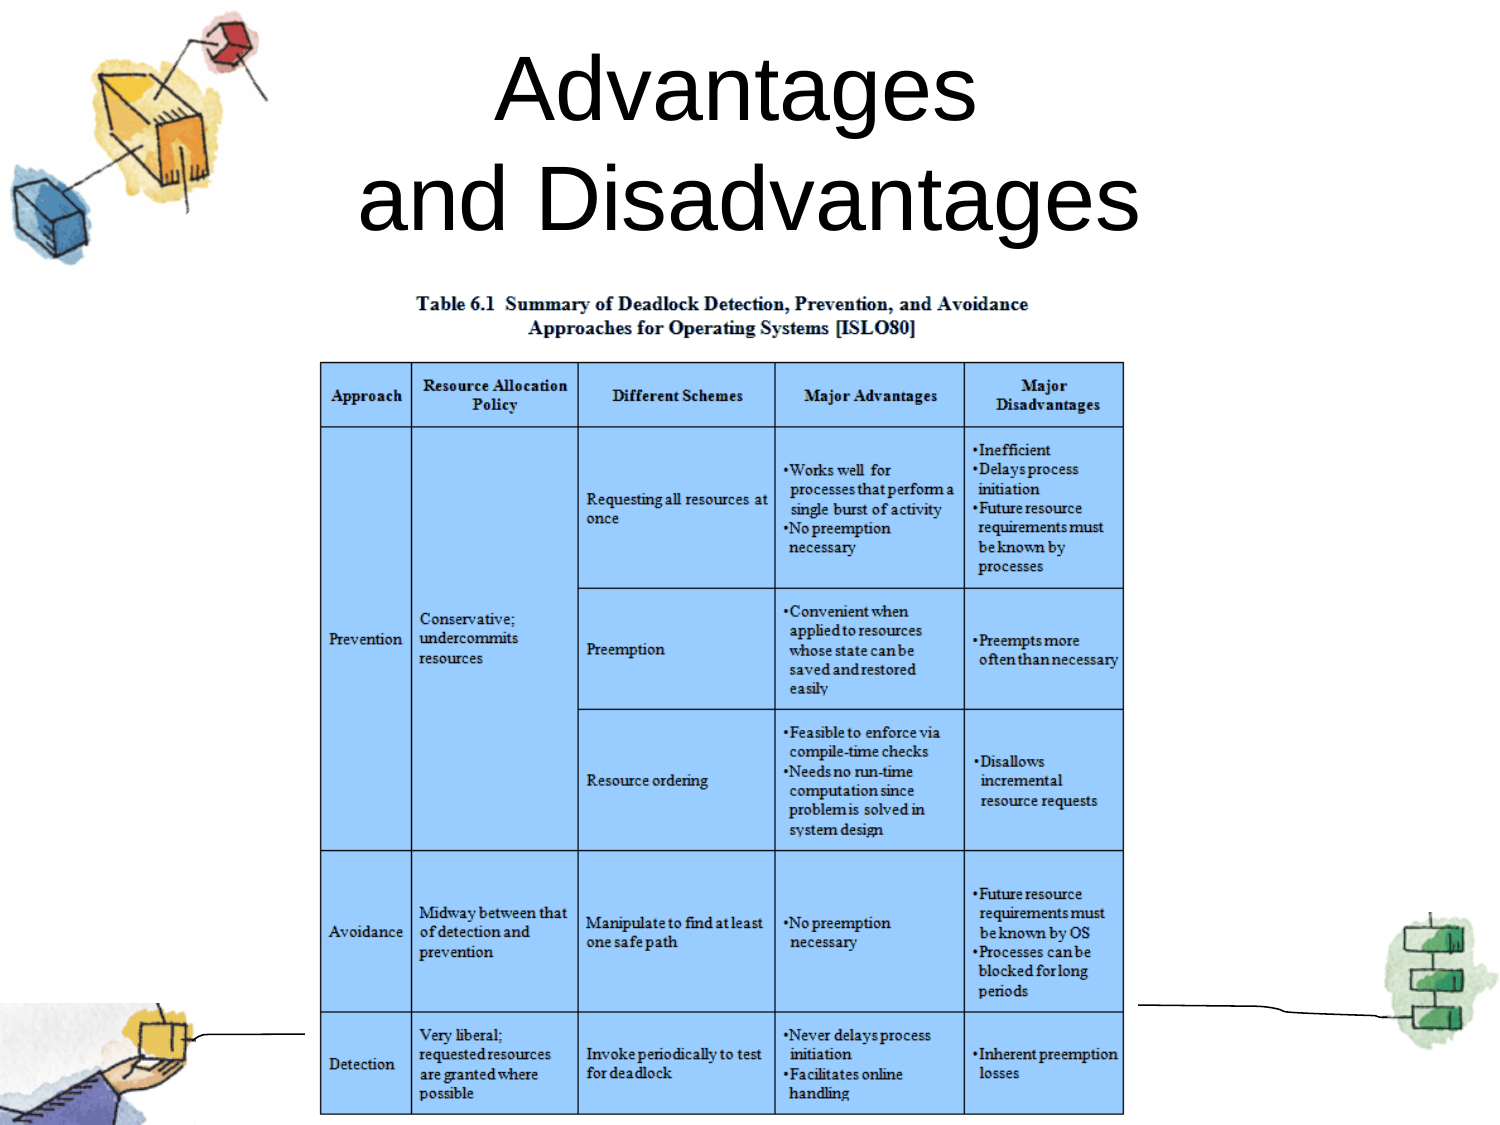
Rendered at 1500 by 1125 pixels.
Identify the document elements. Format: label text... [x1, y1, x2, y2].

picture [1382, 912, 1500, 1050]
picture [0, 1003, 196, 1125]
picture [0, 85, 167, 316]
picture [114, 0, 274, 44]
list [305, 270, 1138, 1125]
title Advantages and Disadvantages [74, 44, 1426, 233]
